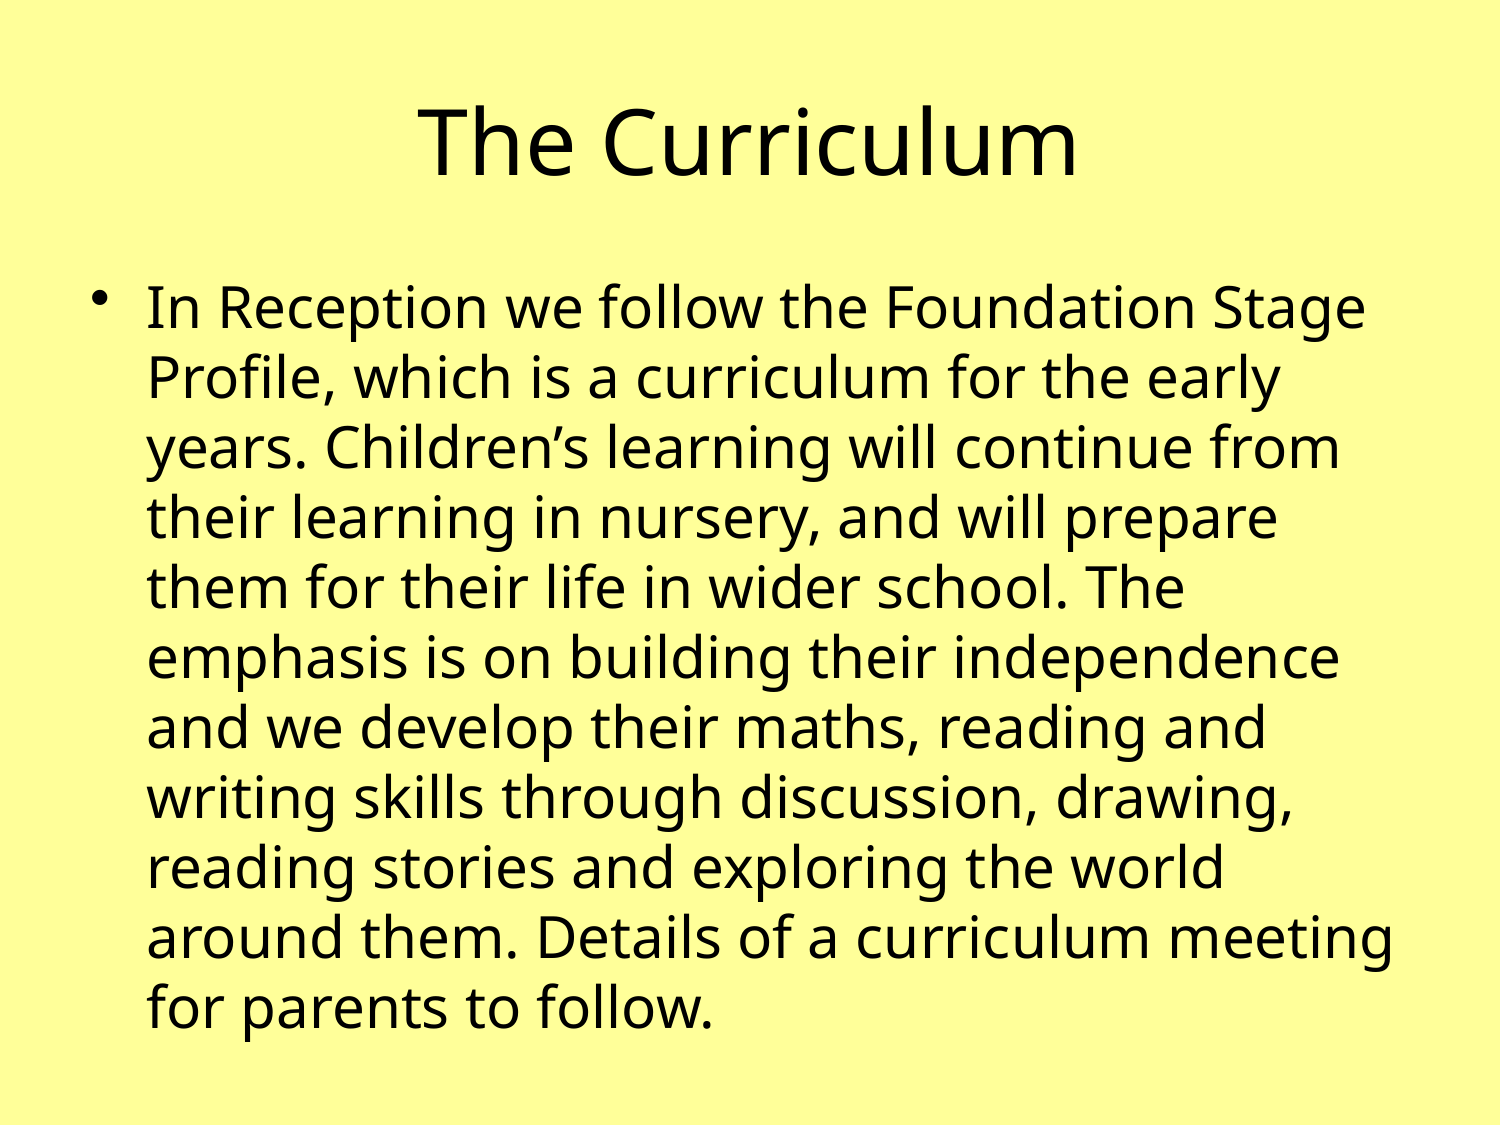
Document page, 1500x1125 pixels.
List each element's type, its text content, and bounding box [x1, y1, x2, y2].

list In Reception we follow the Foundation Stage Profile, which is a curriculum for the early years. Children’s learning will continue from their learning in nursery, and will prepare them for their life in wider school. The emphasis is on building their independence and we develop their maths, reading and writing skills through discussion, drawing, reading stories and exploring the world around them. Details of a curriculum meeting for parents to follow. [75, 262, 1425, 1005]
title The Curriculum [75, 45, 1425, 233]
